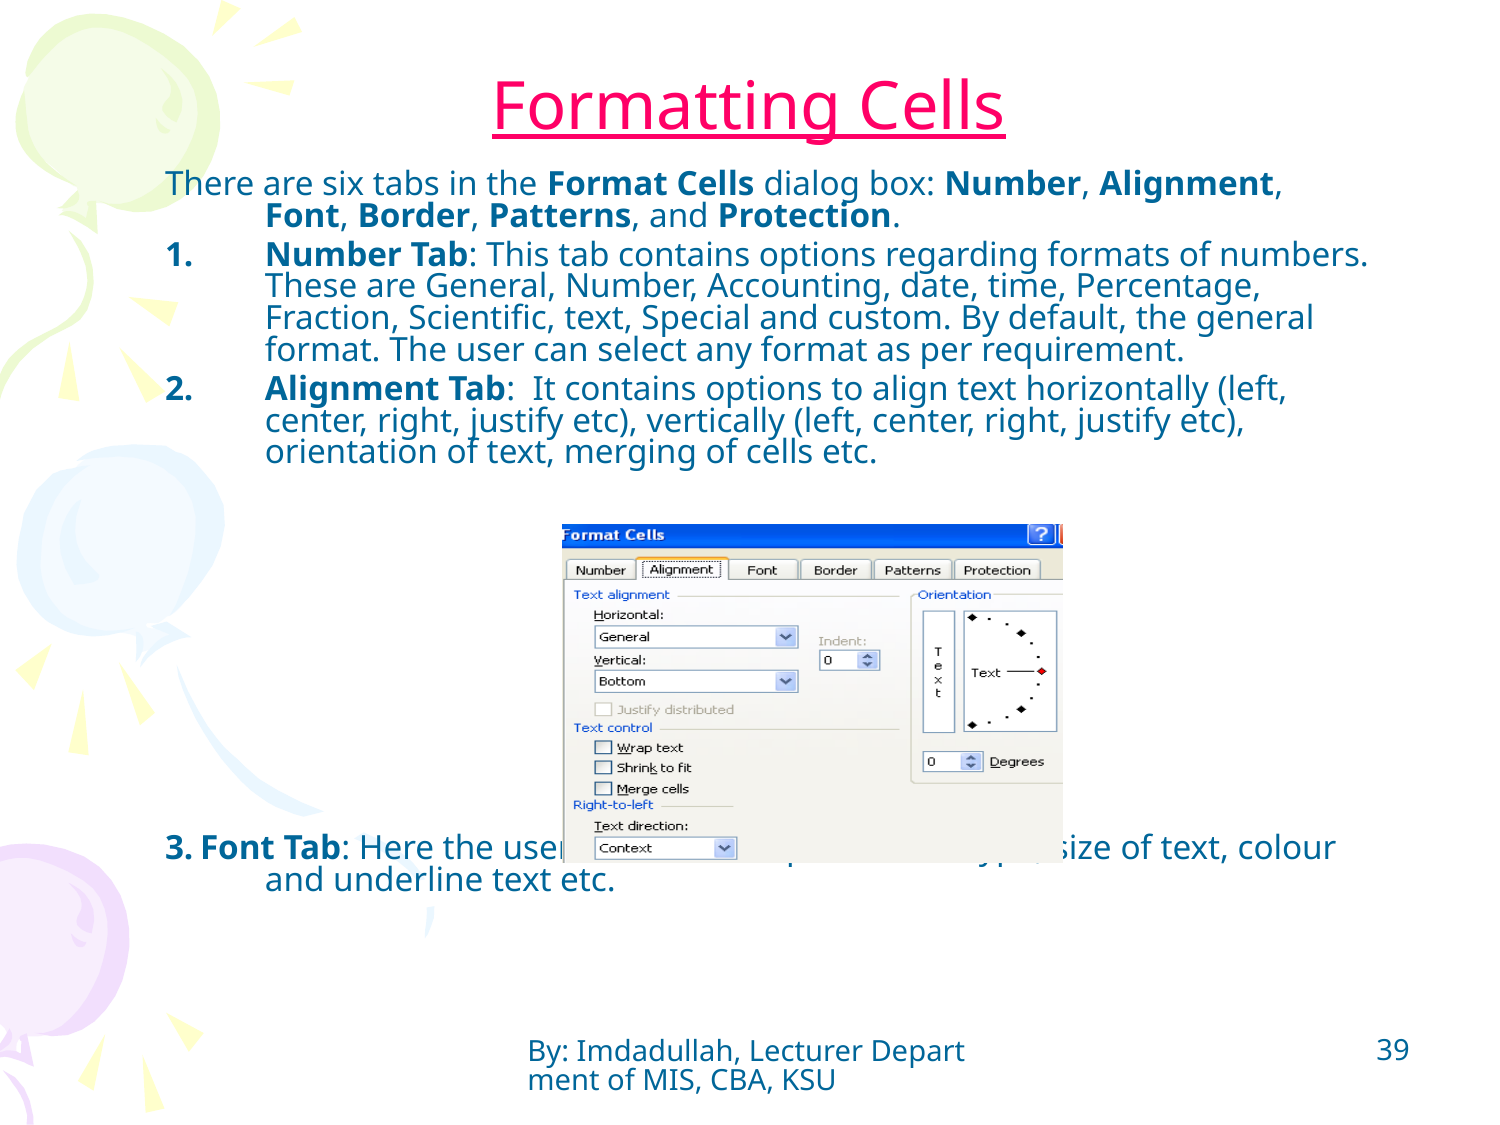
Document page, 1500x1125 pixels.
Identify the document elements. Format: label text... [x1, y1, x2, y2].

title Formatting Cells [72, 74, 1426, 151]
list There are six tabs in the Format Cells dialog box: Number, Alignment, Font, Border, Patterns, and Protection. Number Tab: This tab contains options regarding formats of numbers. These are General, Number, Accounting, date, time, Percentage, Fraction, Scientific, text, Special and custom. By default, the general format. The user can select any format as per requirement. Alignment Tab: It contains options to align text horizontally (left, center, right, justify etc), vertically (left, center, right, justify etc), orientation of text, merging of cells etc. 3. Font Tab: Here the user can select a specific font type, size of text, colour and underline text etc. [149, 162, 1388, 988]
footer By: Imdadullah, Lecturer Department of MIS, CBA, KSU [512, 1024, 988, 1101]
slide_number 39 [1074, 1023, 1426, 1100]
picture [562, 524, 1063, 863]
